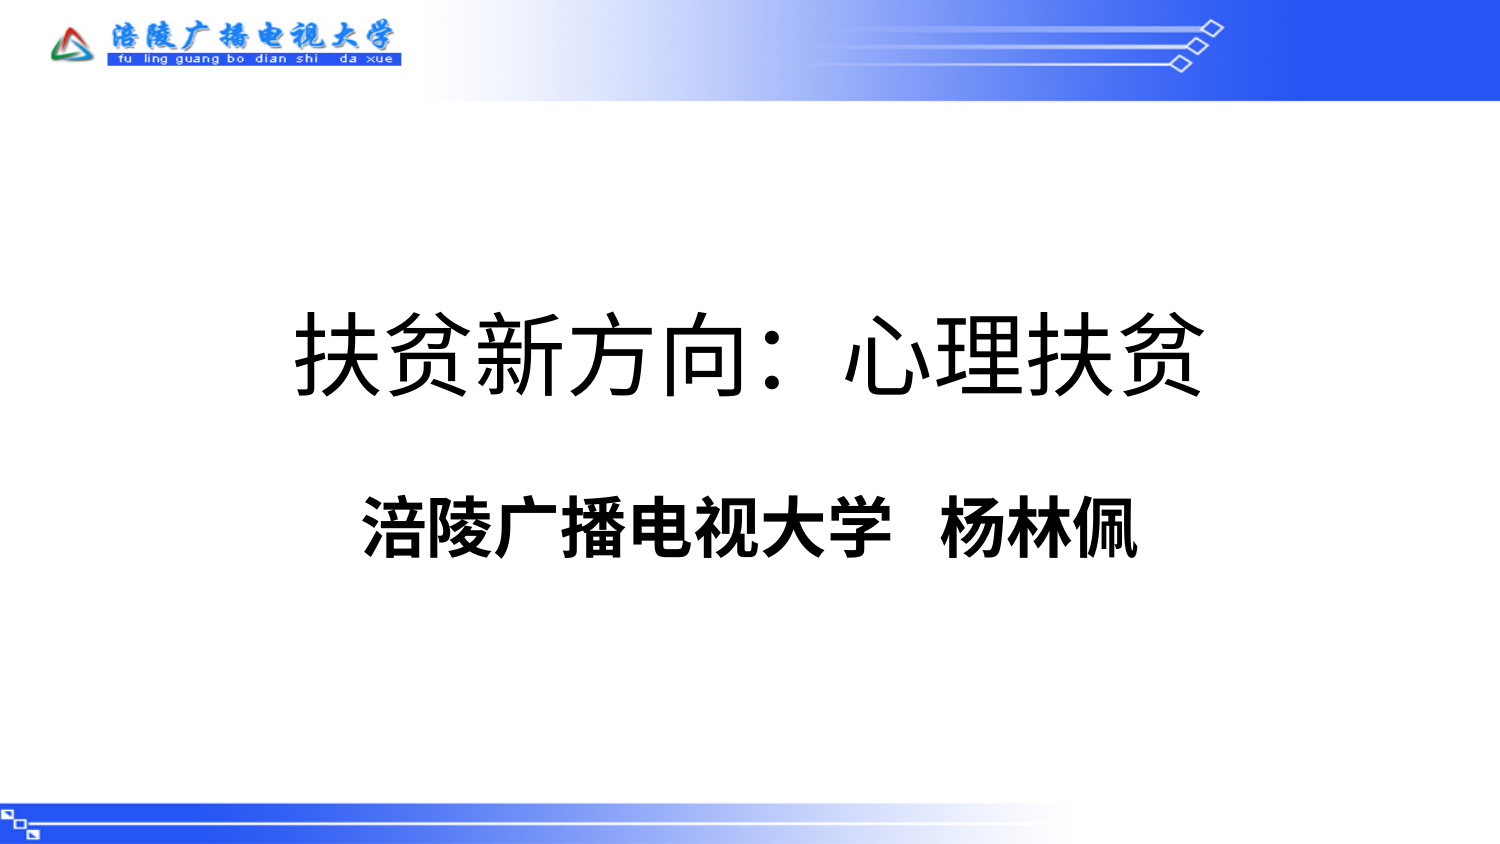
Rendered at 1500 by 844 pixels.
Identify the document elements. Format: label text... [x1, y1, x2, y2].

subtitle 涪陵广播电视大学 杨林佩 [225, 478, 1275, 694]
picture [0, 0, 1500, 844]
title 扶贫新方向：心理扶贫 [112, 262, 1388, 443]
